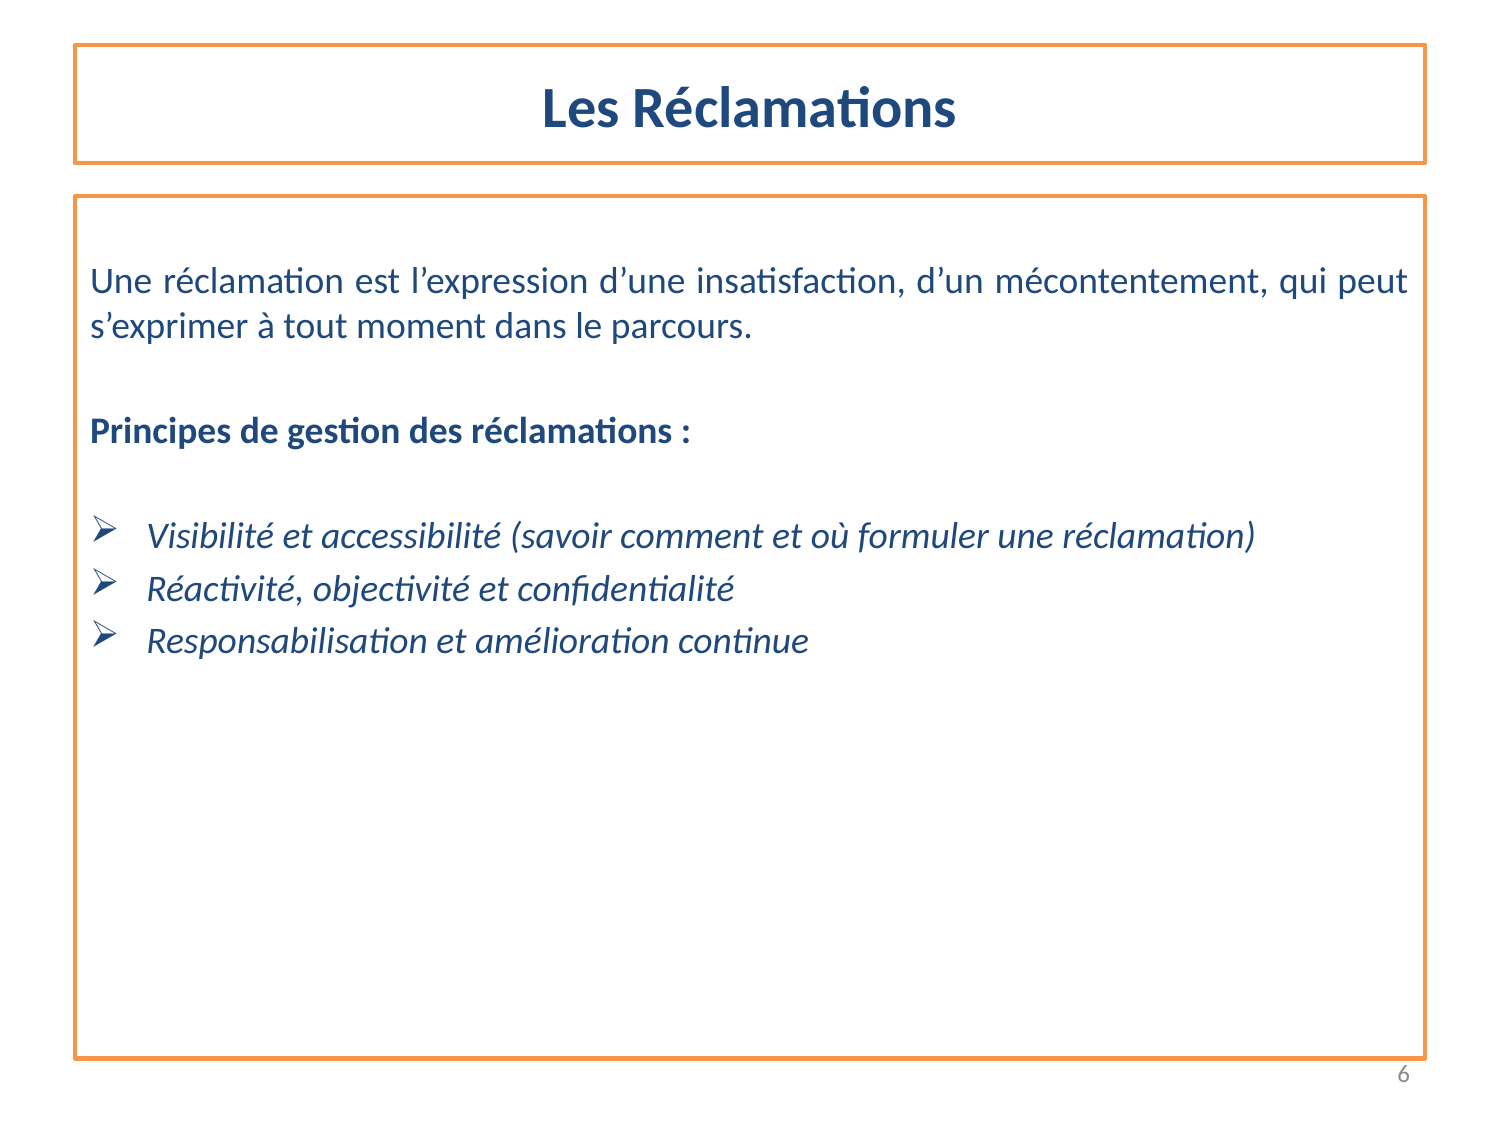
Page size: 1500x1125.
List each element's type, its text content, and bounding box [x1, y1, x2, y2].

slide_number 6 [1074, 1042, 1425, 1103]
list Une réclamation est l’expression d’une insatisfaction, d’un mécontentement, qui peut s’exprimer à tout moment dans le parcours. Principes de gestion des réclamations : Visibilité et accessibilité (savoir comment et où formuler une réclamation) Réactivité, objectivité et confidentialité Responsabilisation et amélioration continue [73, 194, 1427, 1061]
title Les Réclamations [73, 43, 1427, 165]
